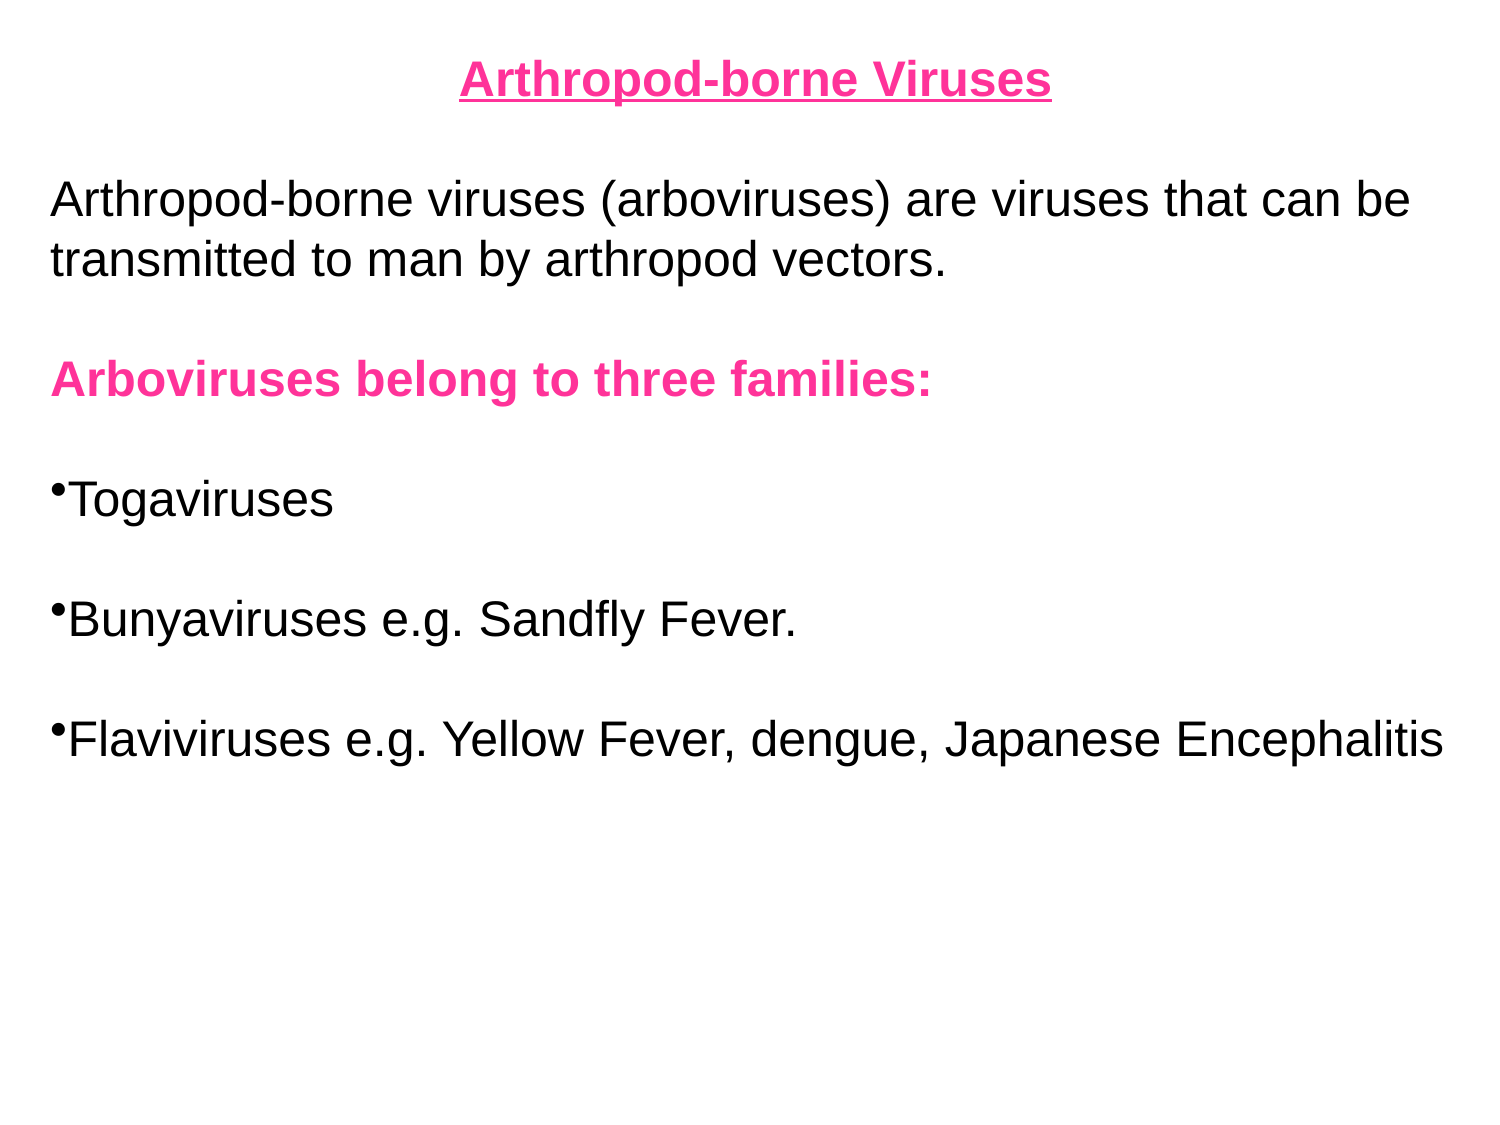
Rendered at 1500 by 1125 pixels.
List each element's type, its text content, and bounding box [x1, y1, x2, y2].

text_box Arthropod-borne Viruses Arthropod-borne viruses (arboviruses) are viruses that can be transmitted to man by arthropod vectors. Arboviruses belong to three families: Togaviruses Bunyaviruses e.g. Sandfly Fever. Flaviviruses e.g. Yellow Fever, dengue, Japanese Encephalitis [35, 38, 1477, 824]
